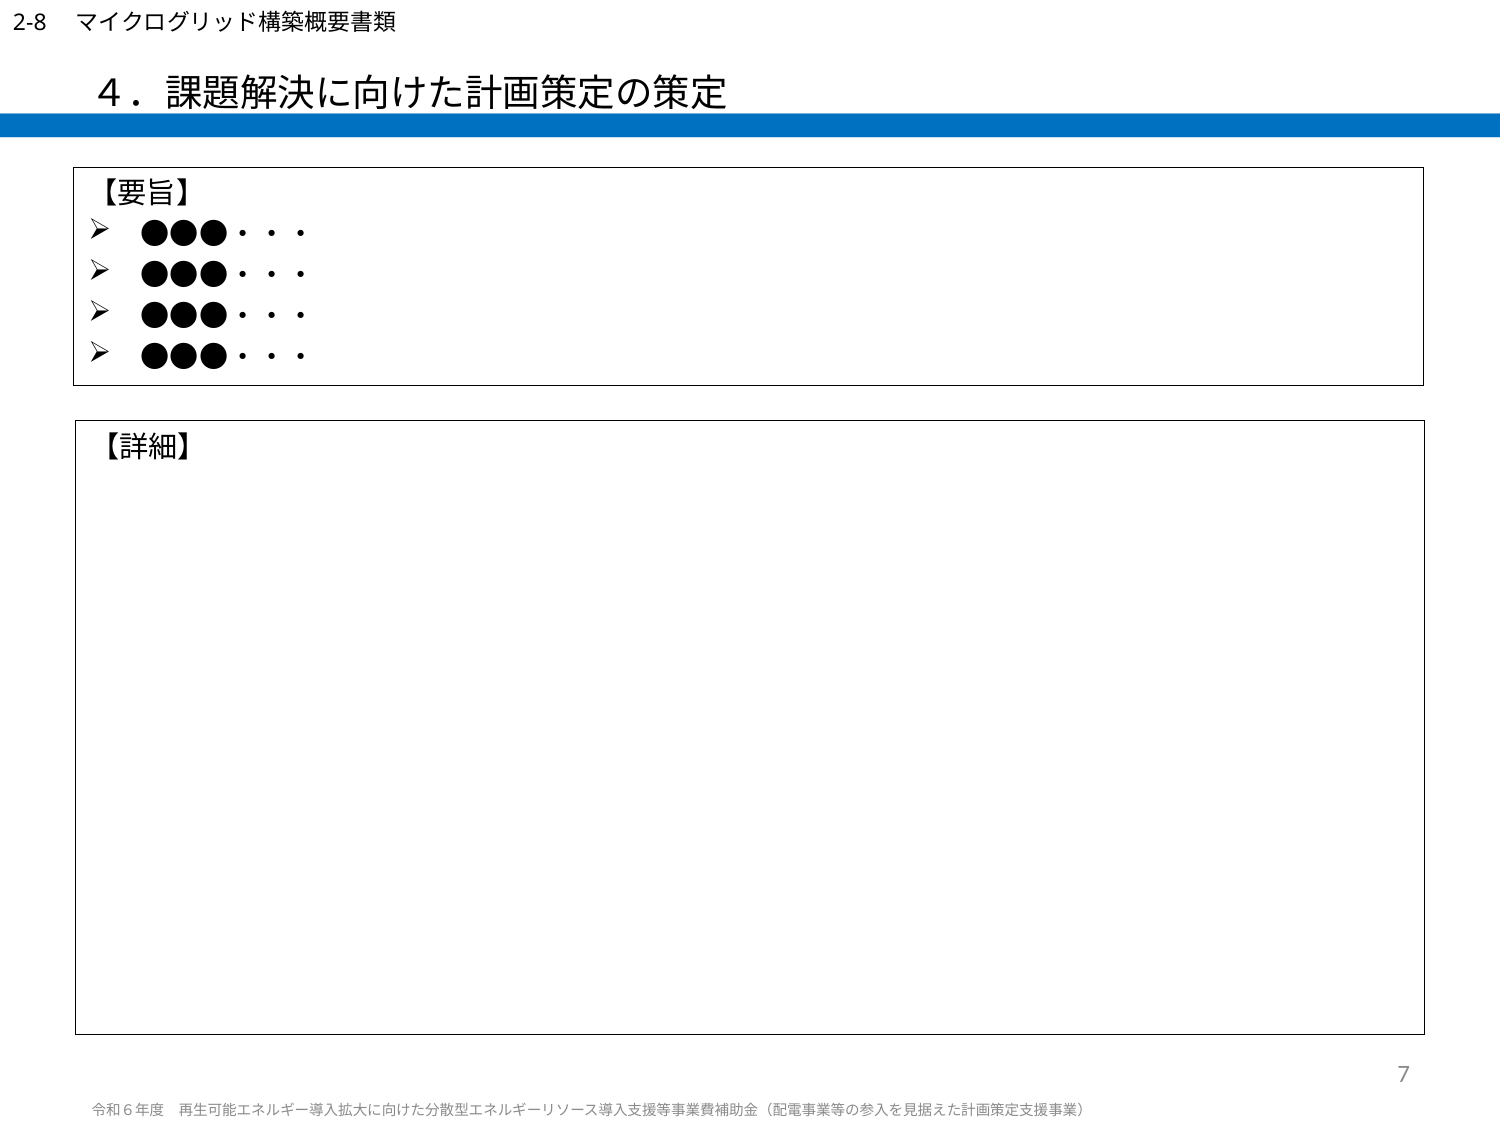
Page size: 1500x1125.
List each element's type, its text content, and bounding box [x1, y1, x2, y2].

text_box 2-8 マイクログリッド構築概要書類 [0, 0, 467, 61]
slide_number 7 [1074, 1042, 1425, 1103]
list 【詳細】 [75, 420, 1425, 1035]
text_box [0, 113, 1500, 138]
title ４．課題解決に向けた計画策定の策定 [75, 45, 1425, 113]
list 【要旨】 ●●●・・・ ●●●・・・ ●●●・・・ ●●●・・・ [73, 167, 1424, 386]
